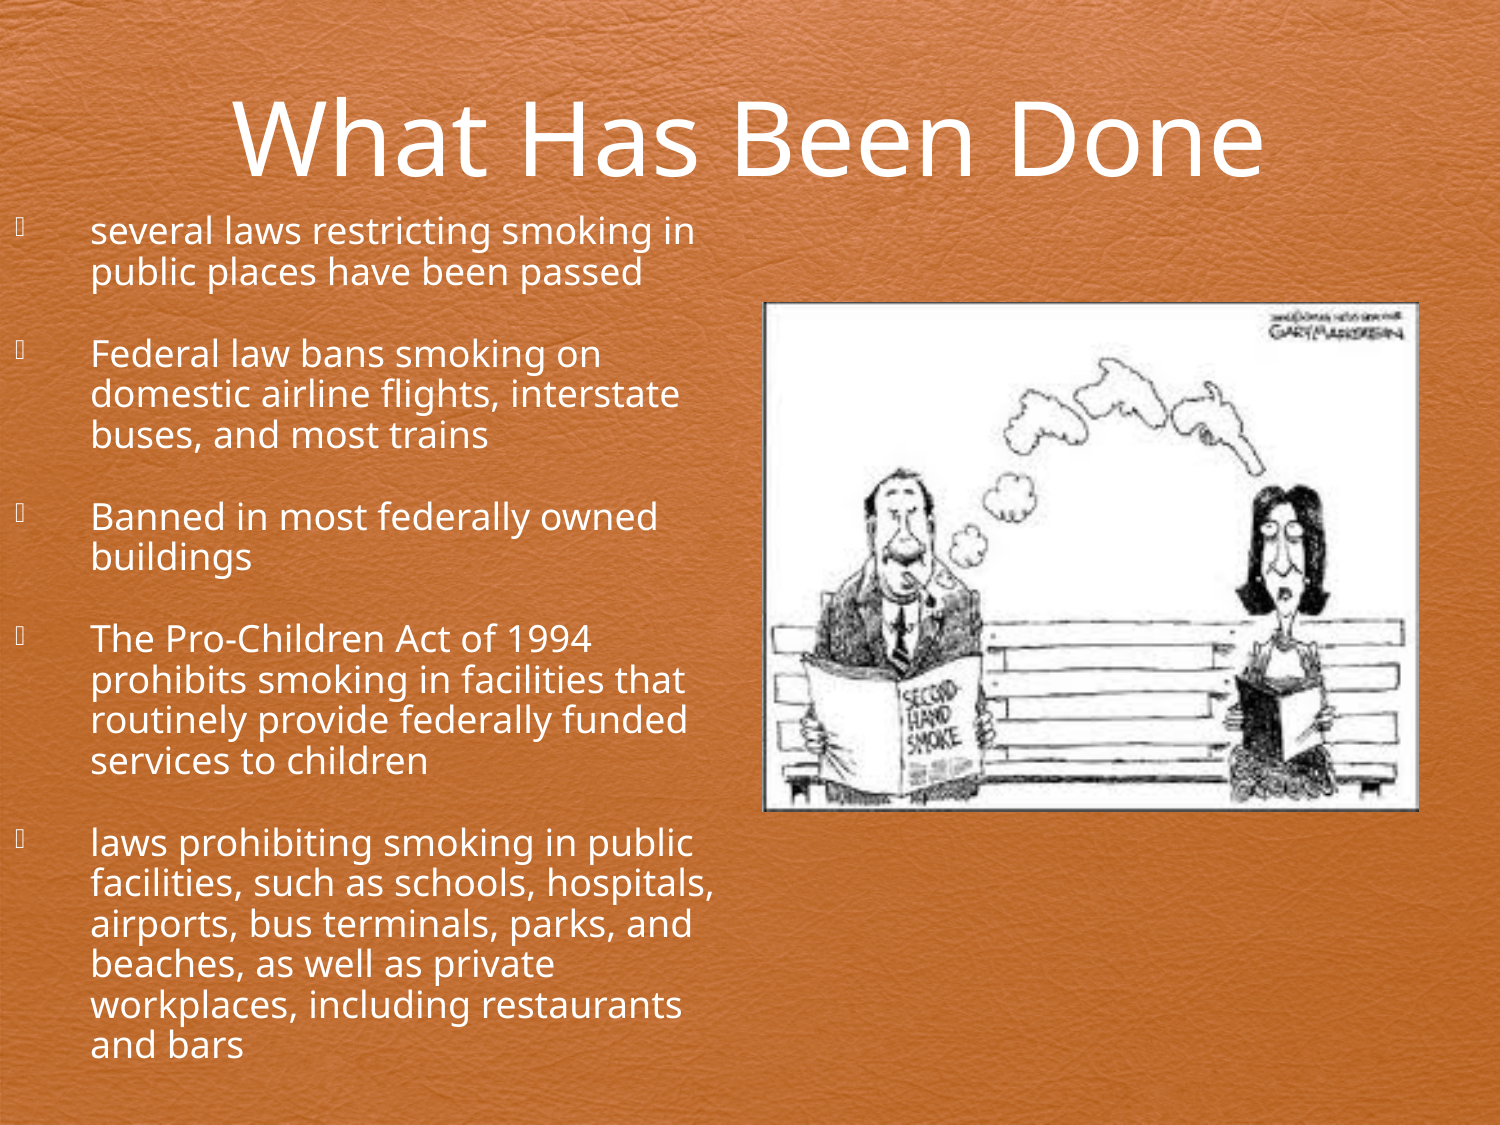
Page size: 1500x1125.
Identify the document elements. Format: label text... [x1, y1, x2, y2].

picture [760, 300, 1420, 814]
list several laws restricting smoking in public places have been passed Federal law bans smoking on domestic airline flights, interstate buses, and most trains Banned in most federally owned buildings The Pro-Children Act of 1994 prohibits smoking in facilities that routinely provide federally funded services to children laws prohibiting smoking in public facilities, such as schools, hospitals, airports, bus terminals, parks, and beaches, as well as private workplaces, including restaurants and bars [0, 204, 763, 1096]
title What Has Been Done [81, 15, 1419, 205]
